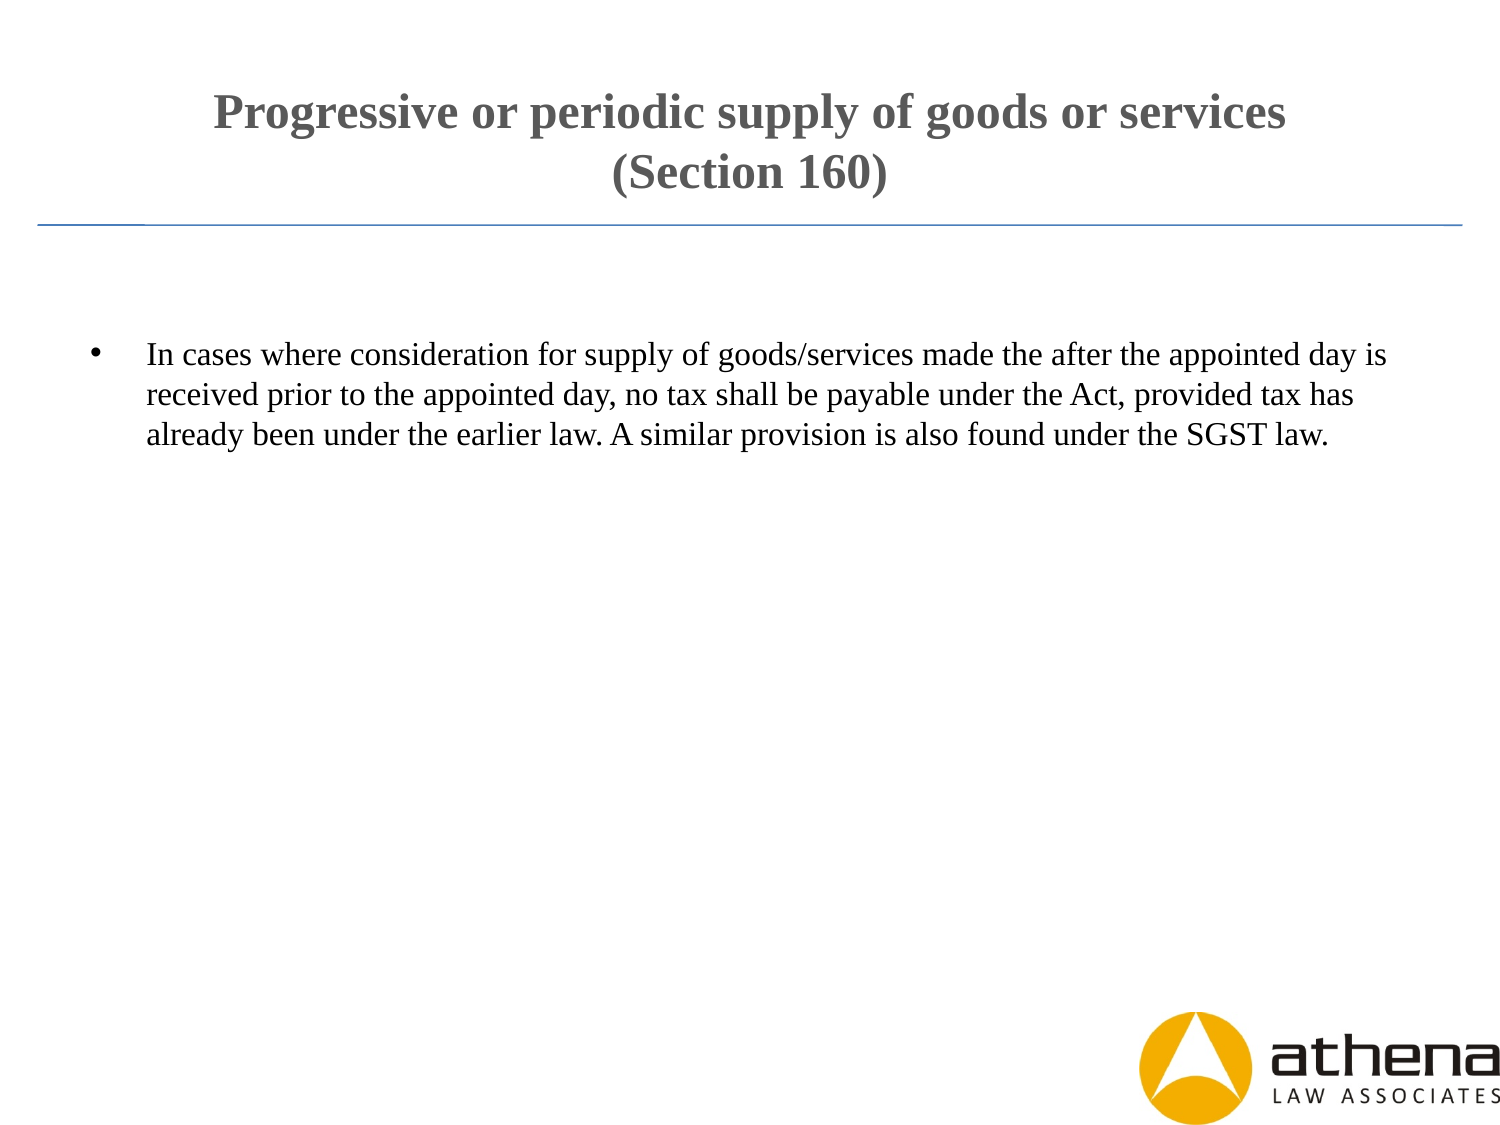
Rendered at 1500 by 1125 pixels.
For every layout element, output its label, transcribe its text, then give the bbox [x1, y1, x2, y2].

title Progressive or periodic supply of goods or services (Section 160) [75, 45, 1425, 233]
picture [1139, 1012, 1500, 1125]
list In cases where consideration for supply of goods/services made the after the appointed day is received prior to the appointed day, no tax shall be payable under the Act, provided tax has already been under the earlier law. A similar provision is also found under the SGST law. [75, 324, 1425, 1005]
